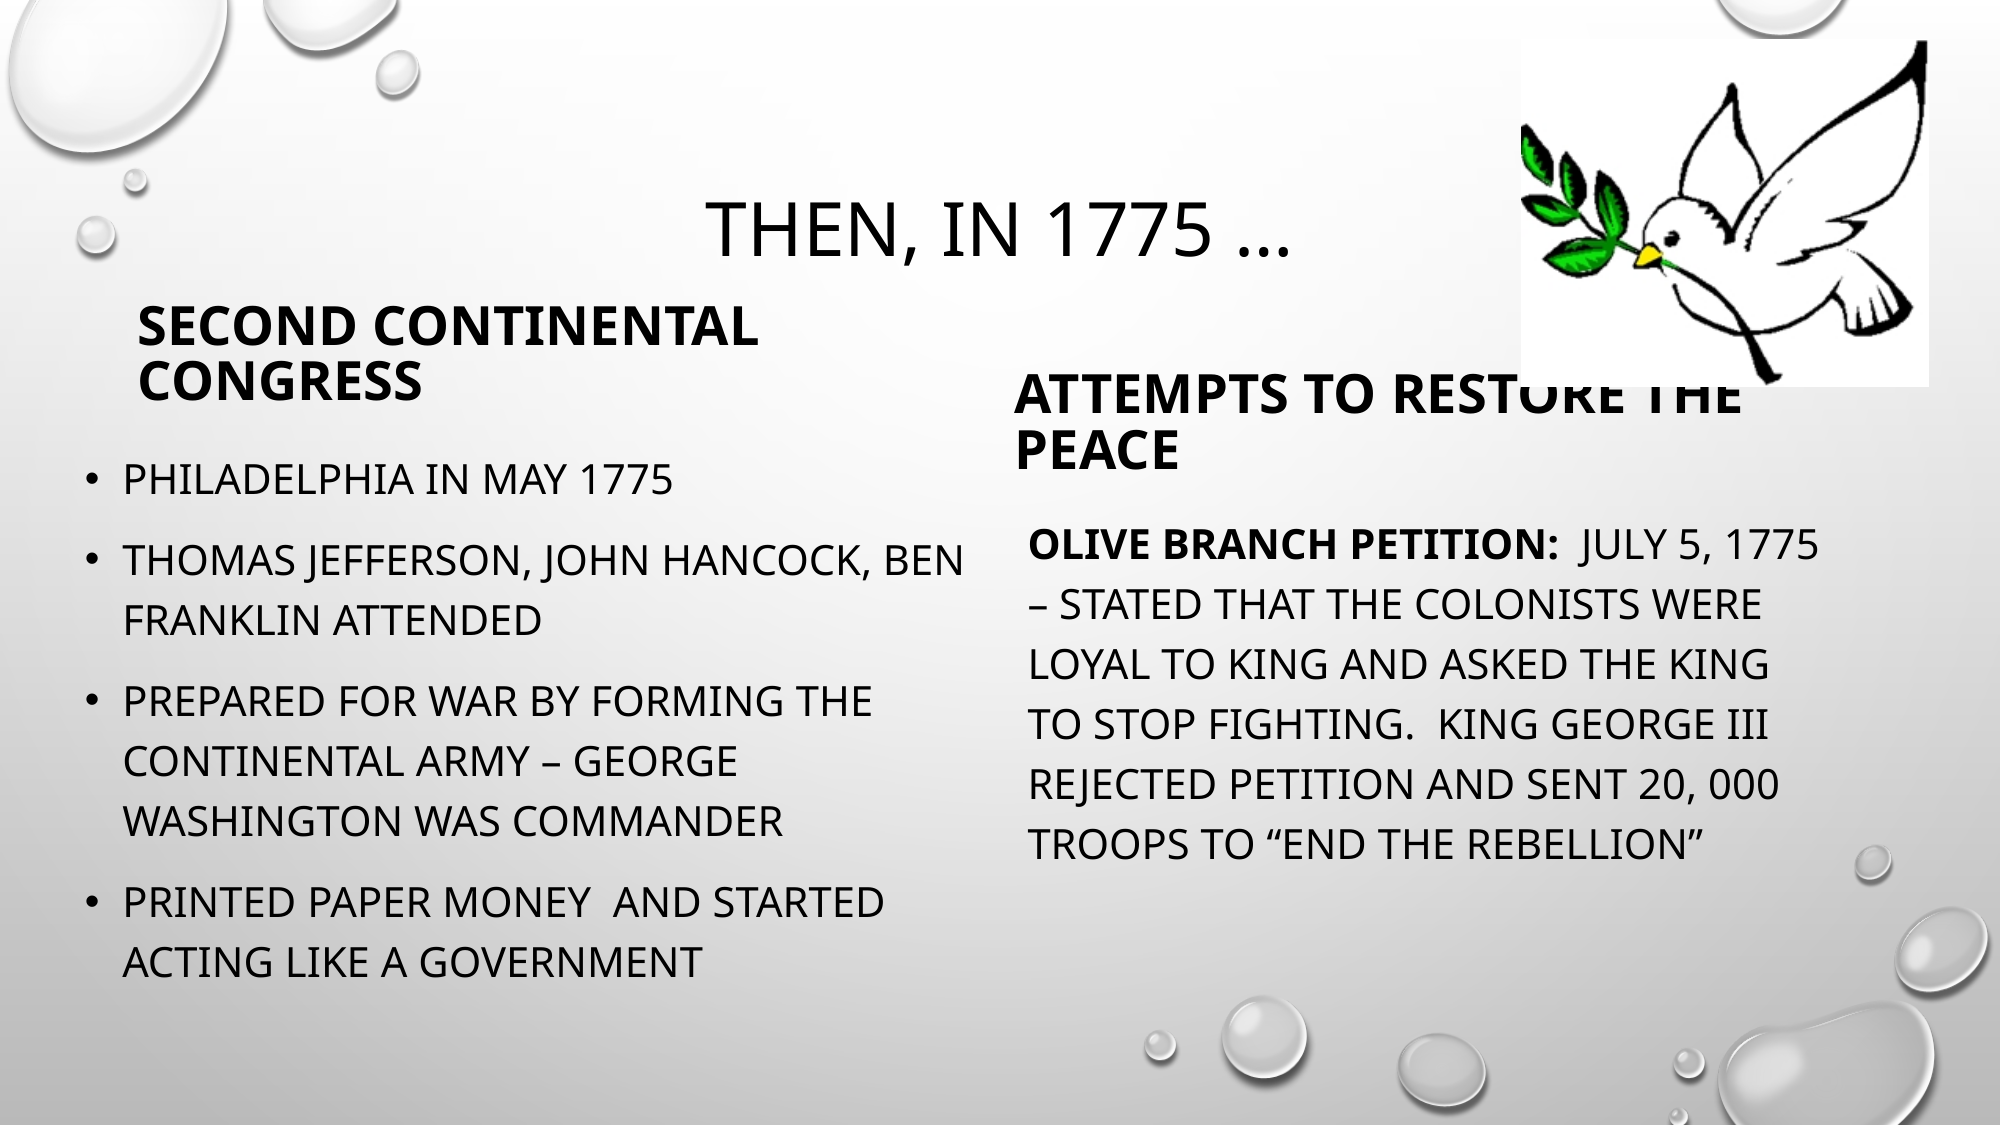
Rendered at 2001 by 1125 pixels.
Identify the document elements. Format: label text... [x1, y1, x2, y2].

picture [0, 0, 2000, 1125]
list Olive Branch Petition: July 5, 1775 – stated that the colonists were loyal to king and asked the king to stop fighting. King George III rejected petition and sent 20, 000 troops to “end the rebellion” [1012, 500, 1850, 950]
list Philadelphia in May 1775 Thomas Jefferson, John Hancock, Ben Franklin attended Prepared for war by forming the continental Army – George Washington was commander Printed paper money and started acting like a government [69, 435, 988, 1107]
list Attempts to restore the peace [999, 386, 1914, 488]
list Second Continental COngress [122, 307, 922, 419]
title Then, In 1775 … [149, 101, 1515, 364]
